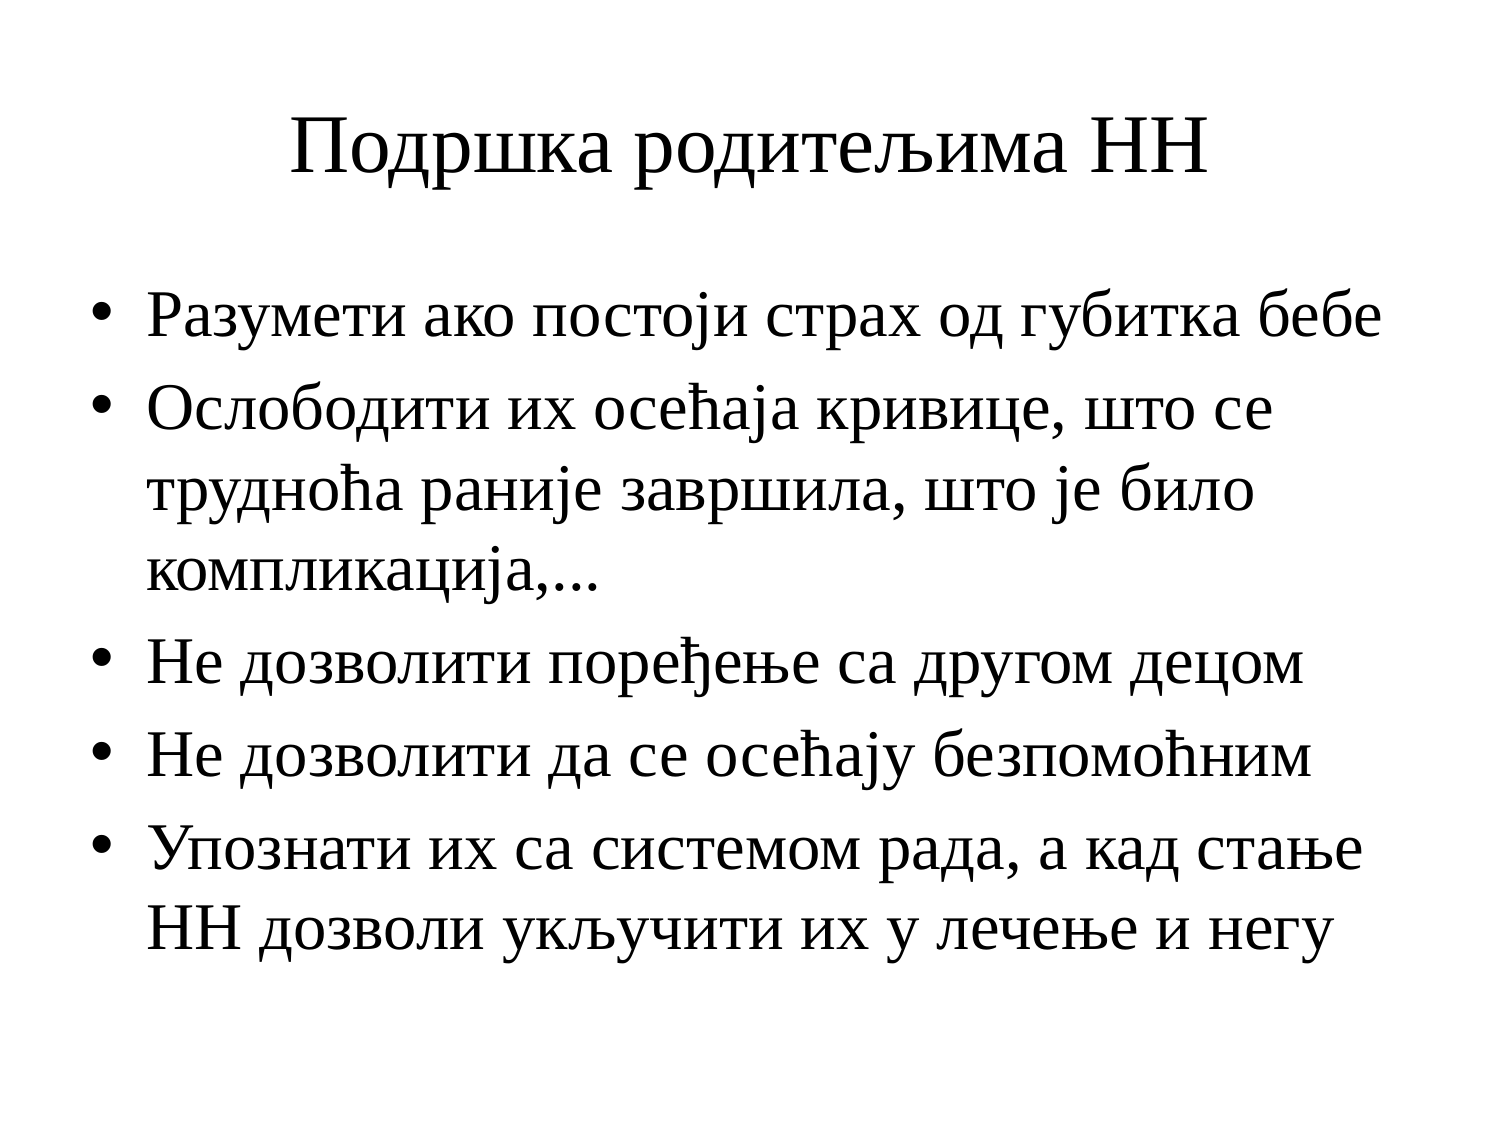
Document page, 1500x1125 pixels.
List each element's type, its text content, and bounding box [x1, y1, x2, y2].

title Подршка родитељима НН [75, 45, 1425, 233]
list Разумети ако постоји страх од губитка бебе Ослободити их осећаја кривице, што се трудноћа раније завршила, што је било компликација,... Не дозволити поређење са другом децом Не дозволити да се осећају безпомоћним Упознати их са системом рада, а кад стање НН дозволи укључити их у лечење и негу [75, 262, 1425, 1005]
